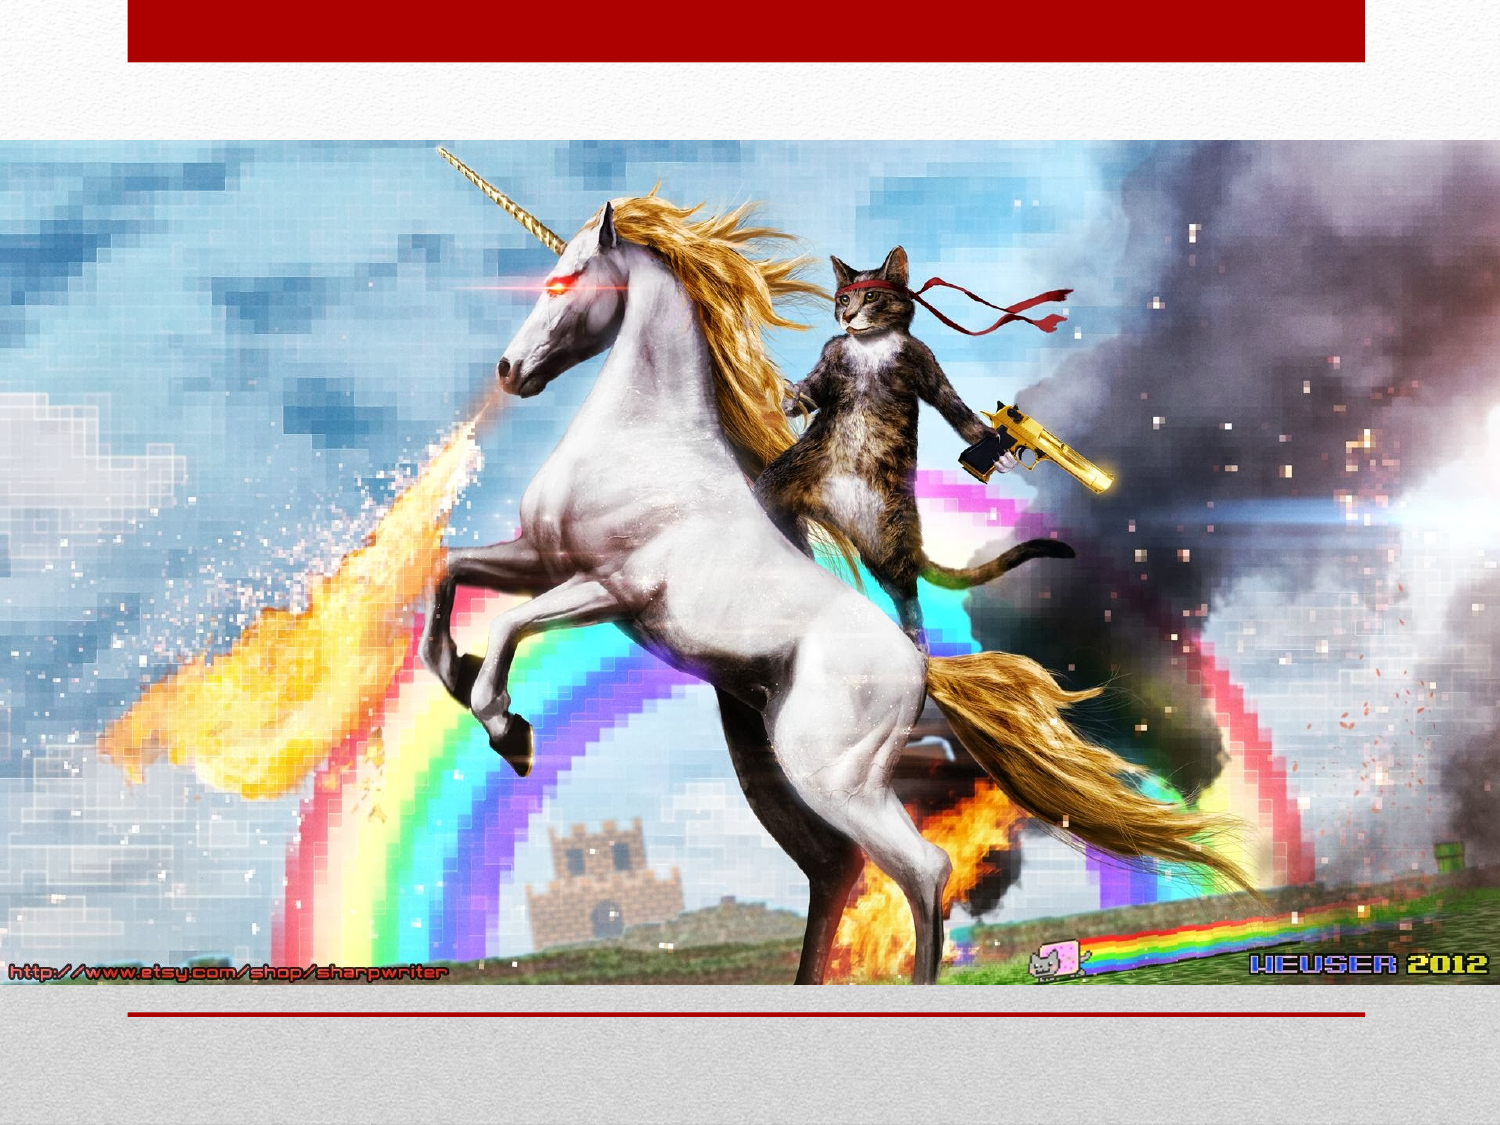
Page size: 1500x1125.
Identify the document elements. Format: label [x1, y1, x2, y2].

picture [0, 139, 1500, 986]
